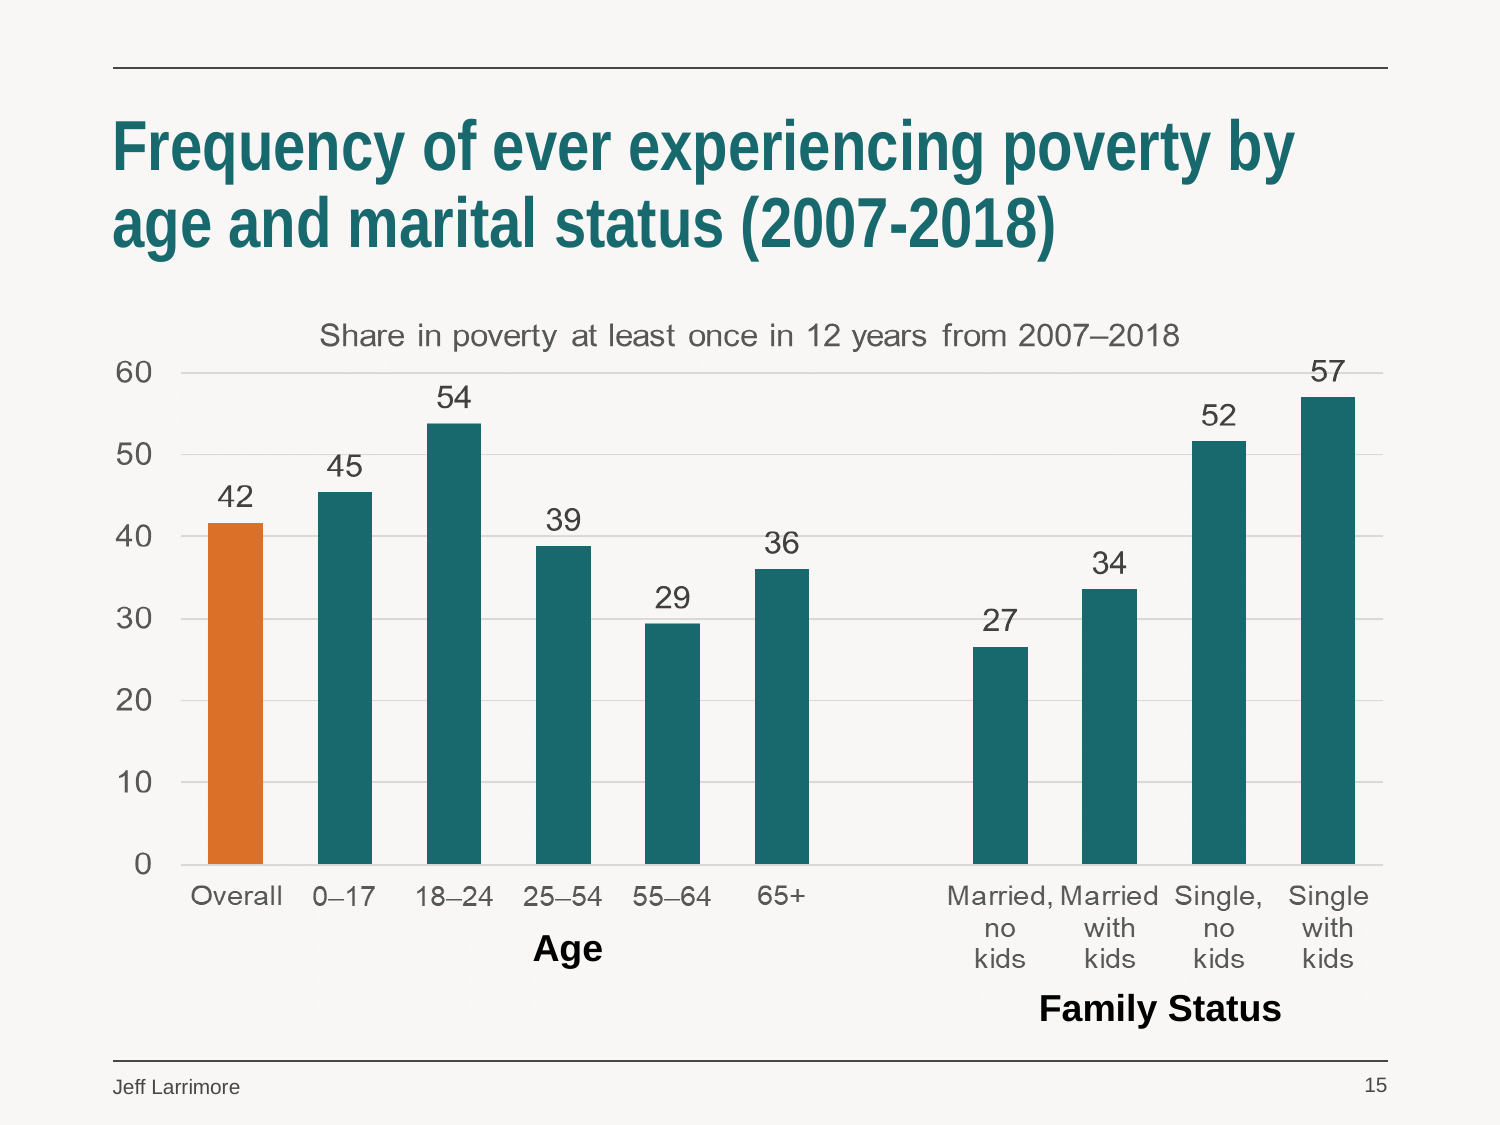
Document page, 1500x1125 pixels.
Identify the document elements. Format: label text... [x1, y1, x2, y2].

title Frequency of ever experiencing poverty by age and marital status (2007-2018) [112, 109, 1388, 260]
text_box Family Status [984, 1008, 1337, 1037]
picture [112, 301, 1388, 1008]
